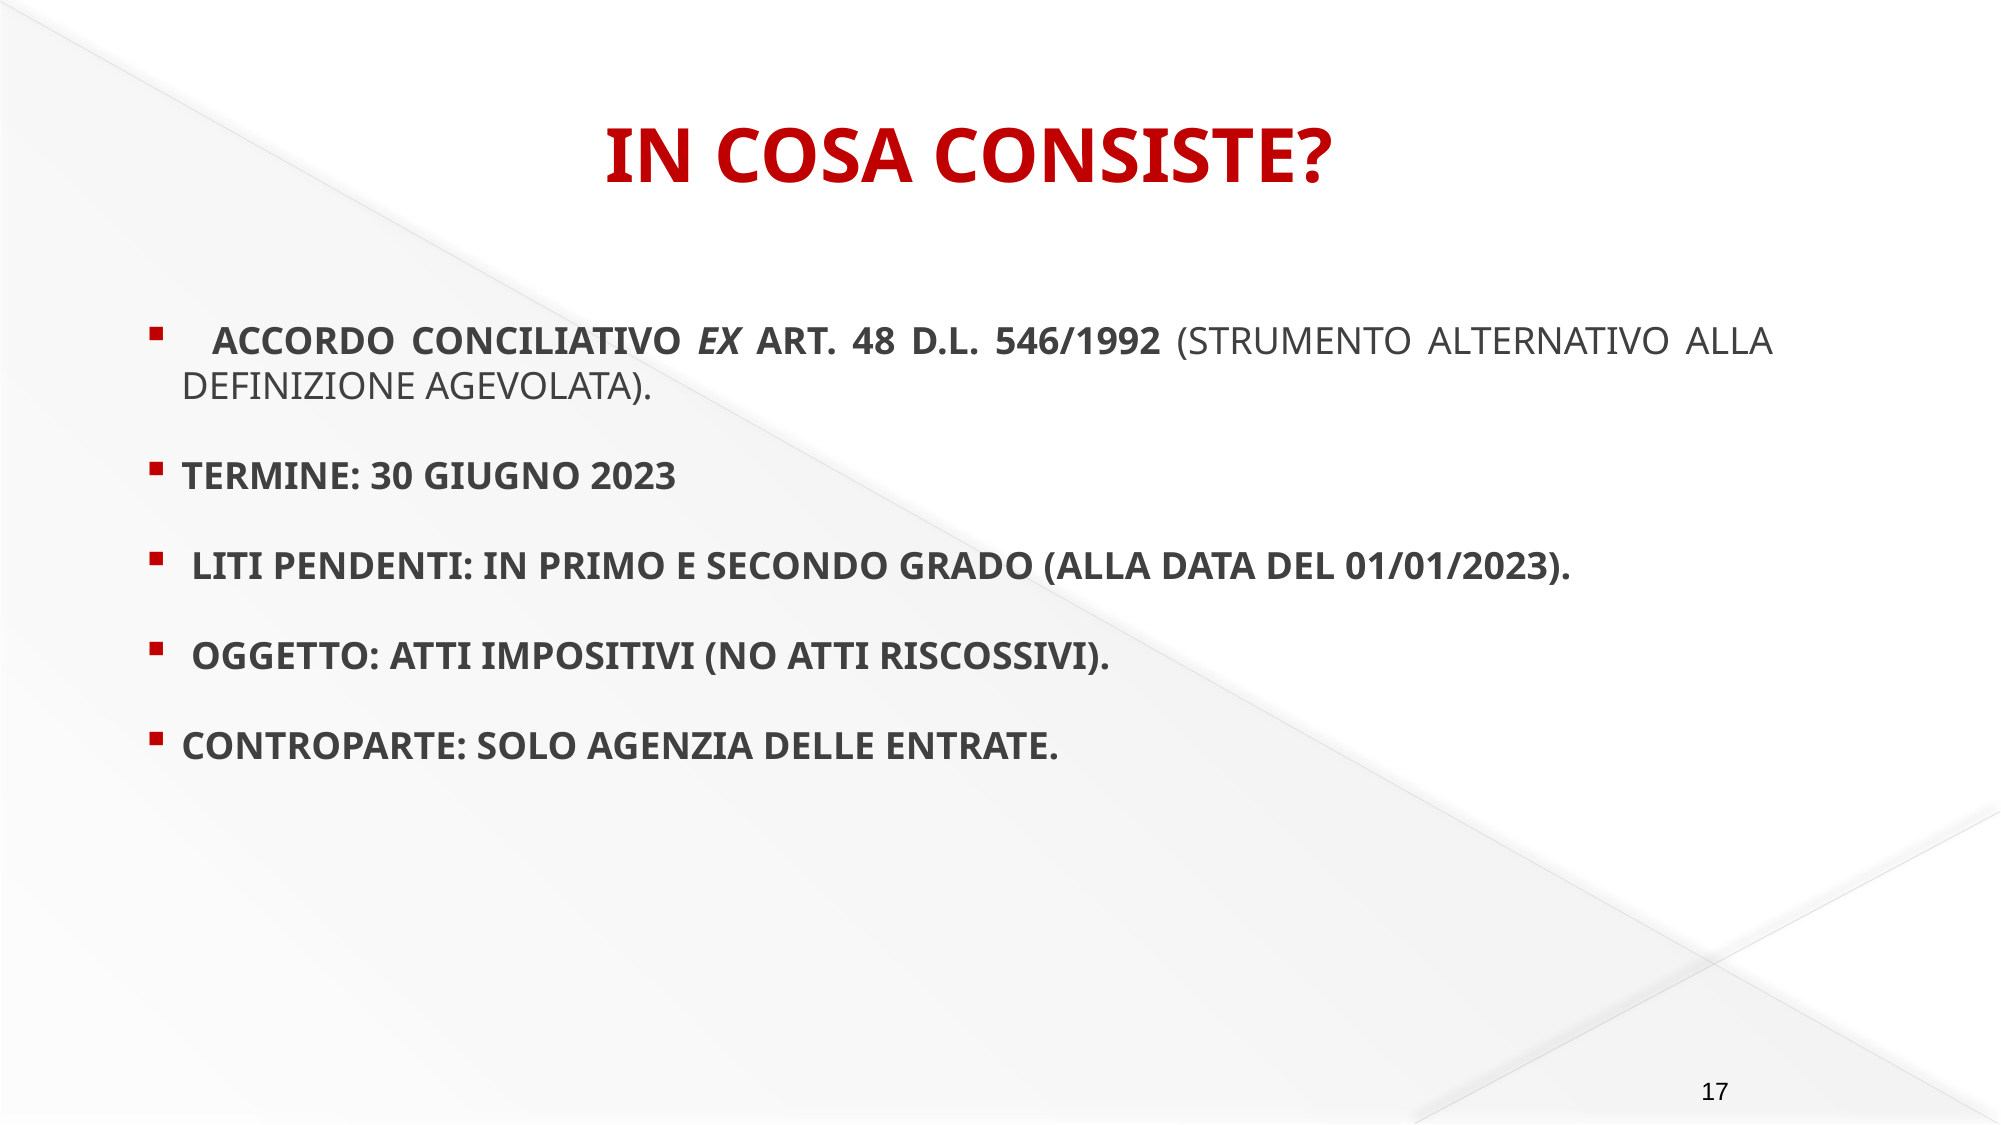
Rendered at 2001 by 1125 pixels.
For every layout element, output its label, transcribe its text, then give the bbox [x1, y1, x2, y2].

text_box ACCORDO CONCILIATIVO EX ART. 48 D.L. 546/1992 (STRUMENTO ALTERNATIVO ALLA DEFINIZIONE AGEVOLATA). TERMINE: 30 GIUGNO 2023 LITI PENDENTI: IN PRIMO E SECONDO GRADO (ALLA DATA DEL 01/01/2023). OGGETTO: ATTI IMPOSITIVI (NO ATTI RISCOSSIVI). CONTROPARTE: SOLO AGENZIA DELLE ENTRATE. [111, 219, 1804, 992]
slide_number 17 [1660, 1063, 1771, 1113]
text_box IN COSA CONSISTE? [111, 99, 1827, 317]
